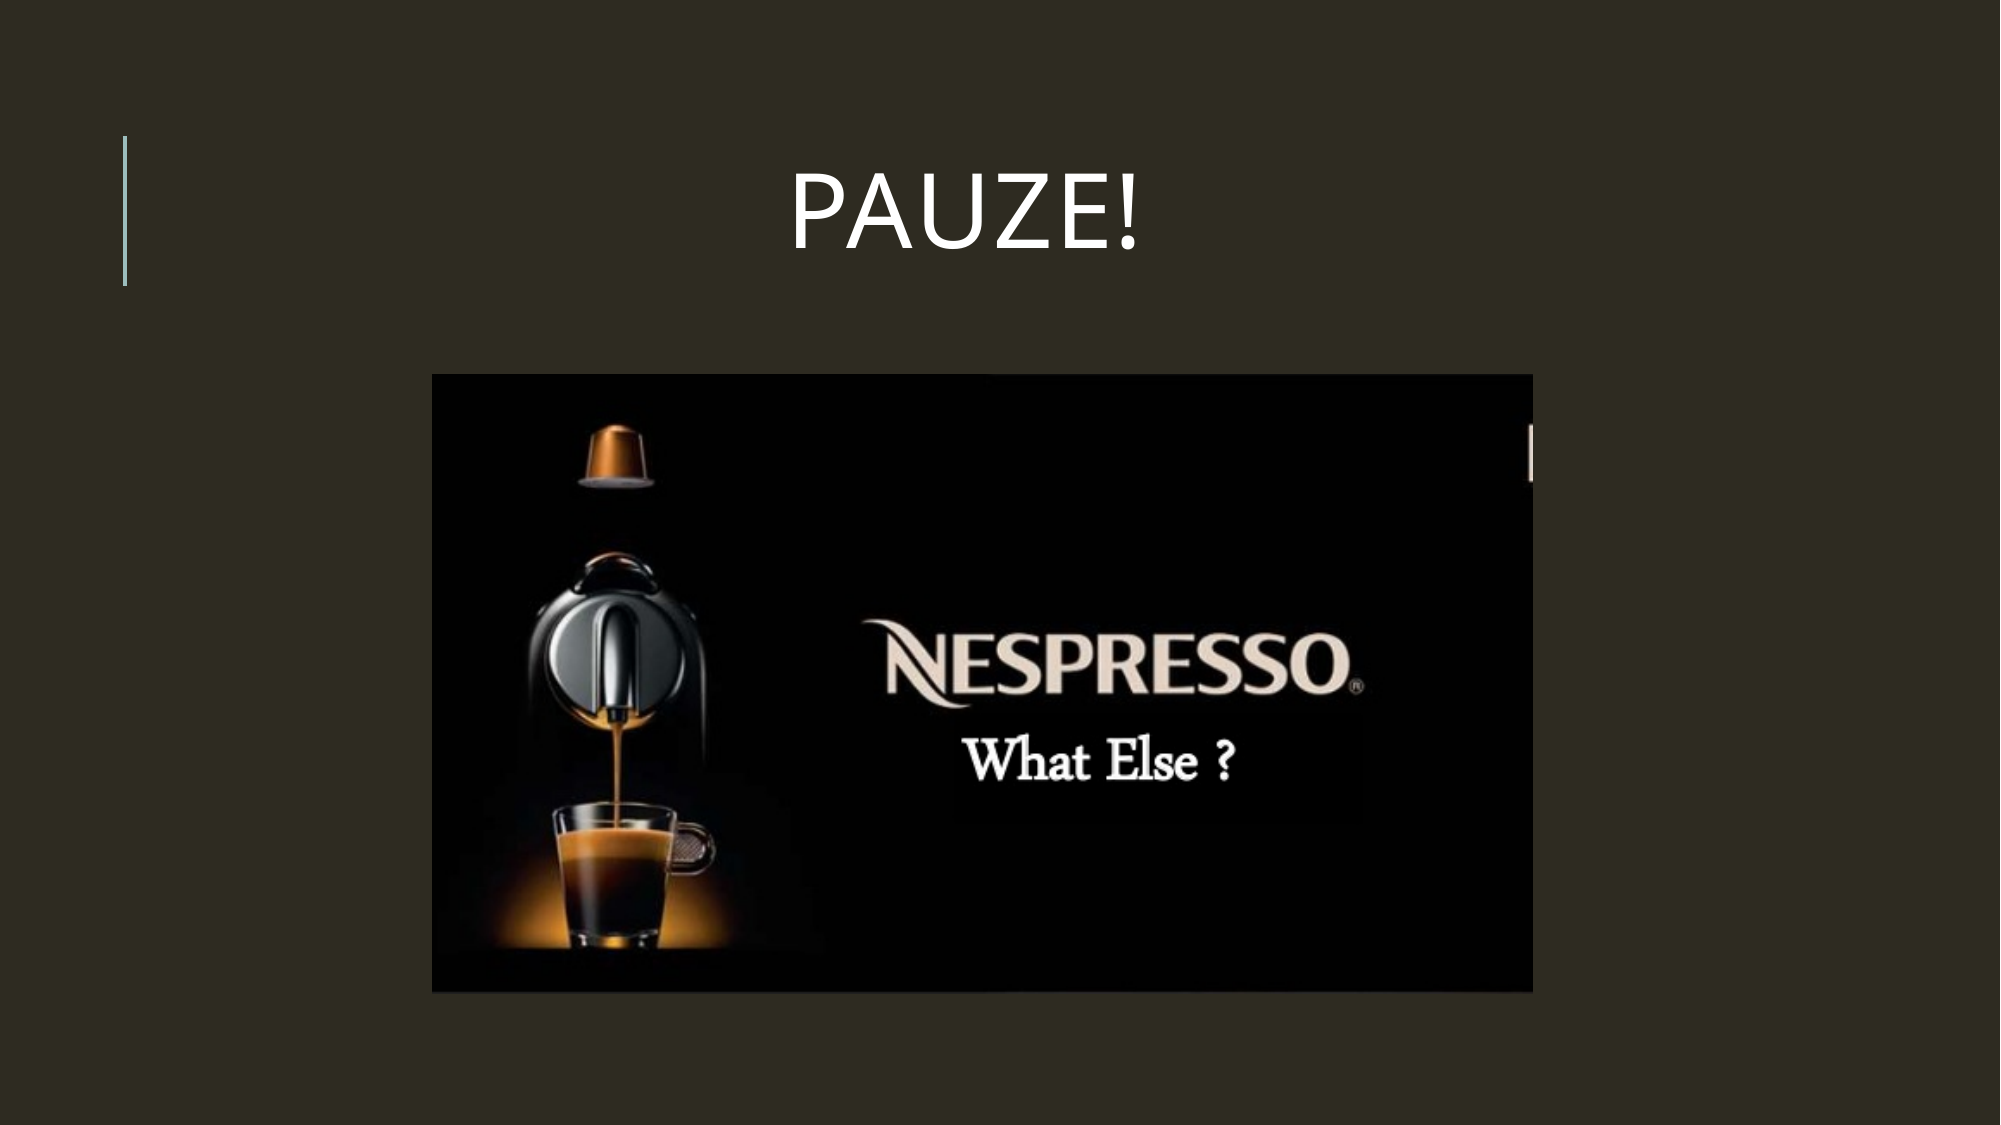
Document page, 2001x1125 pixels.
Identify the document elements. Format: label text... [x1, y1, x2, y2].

title Pauze! [168, 96, 1763, 342]
picture [432, 374, 1533, 994]
